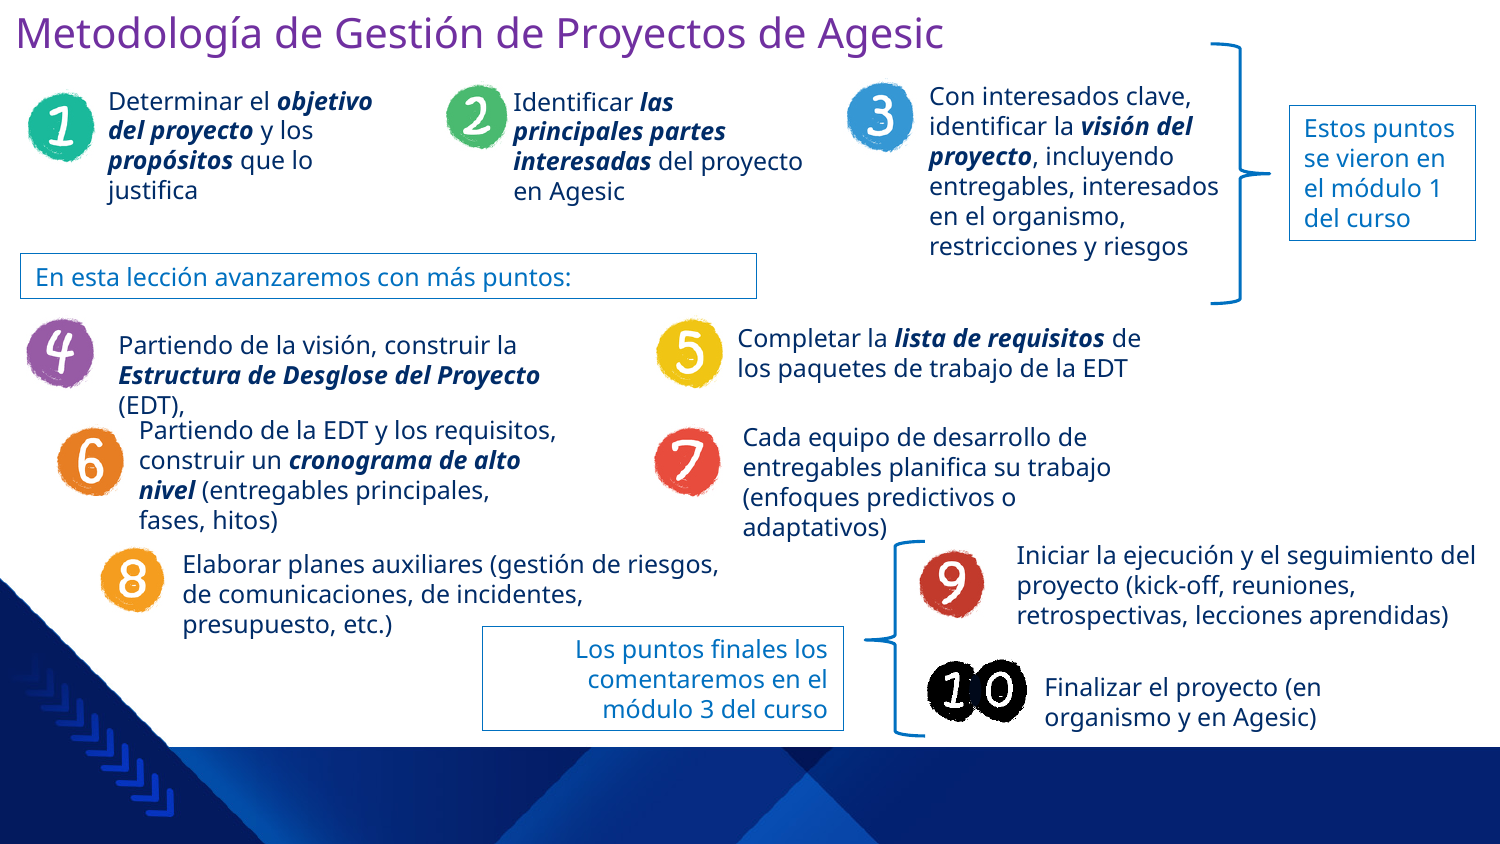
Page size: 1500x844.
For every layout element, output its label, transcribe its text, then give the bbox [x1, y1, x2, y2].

text_box Completar la lista de requisitos de los paquetes de trabajo de la EDT [726, 314, 1159, 390]
text_box Estos puntos se vieron en el módulo 1 del curso [1289, 105, 1476, 241]
title Metodología de Gestión de Proyectos de Agesic [0, 0, 1290, 68]
text_box Partiendo de la EDT y los requisitos, construir un cronograma de alto nivel (entregables principales, fases, hitos) [123, 407, 573, 542]
text_box En esta lección avanzaremos con más puntos: [20, 253, 757, 299]
text_box Iniciar la ejecución y el seguimiento del proyecto (kick-off, reuniones, retrospectivas, lecciones aprendidas) [1001, 532, 1500, 637]
text_box Elaborar planes auxiliares (gestión de riesgos, de comunicaciones, de incidentes, presupuesto, etc.) [167, 541, 757, 646]
picture [0, 0, 1500, 844]
text_box Identificar las principales partes interesadas del proyecto en Agesic [498, 78, 823, 214]
text_box Con interesados clave, identificar la visión del proyecto, incluyendo entregables, interesados en el organismo, restricciones y riesgos [914, 73, 1210, 268]
text_box Cada equipo de desarrollo de entregables planifica su trabajo (enfoques predictivos o adaptativos) [727, 414, 1177, 549]
text_box Los puntos finales los comentaremos en el módulo 3 del curso [482, 626, 844, 731]
text_box Finalizar el proyecto (en organismo y en Agesic) [1029, 664, 1413, 739]
text_box Determinar el objetivo del proyecto y los propósitos que lo justifica [93, 77, 407, 213]
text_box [923, 656, 1030, 727]
text_box Partiendo de la visión, construir la Estructura de Desglose del Proyecto (EDT), [103, 322, 630, 427]
text_box [864, 540, 926, 737]
text_box [1210, 43, 1271, 305]
